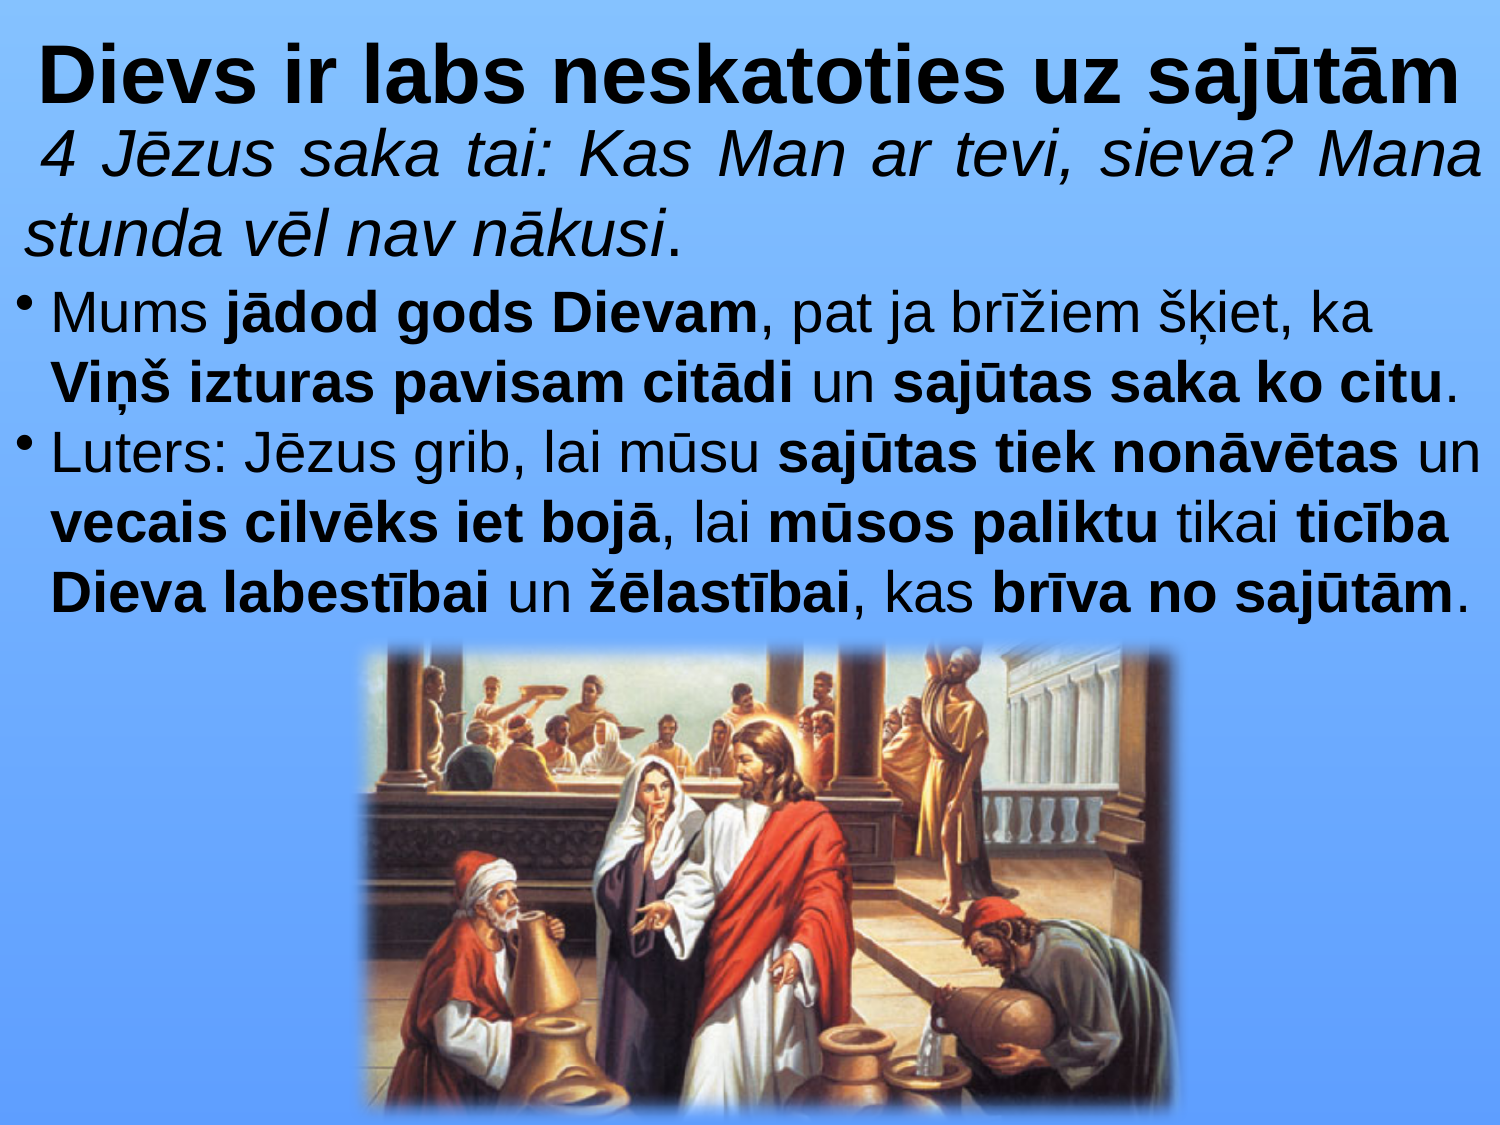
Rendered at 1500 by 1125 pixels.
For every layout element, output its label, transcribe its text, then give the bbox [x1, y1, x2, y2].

title Dievs ir labs neskatoties uz sajūtām [0, 0, 1500, 140]
text_box Mums jādod gods Dievam, pat ja brīžiem šķiet, ka Viņš izturas pavisam citādi un sajūtas saka ko citu. Luters: Jēzus grib, lai mūsu sajūtas tiek nonāvētas un vecais cilvēks iet bojā, lai mūsos paliktu tikai ticība Dieva labestībai un žēlastībai, kas brīva no sajūtām. [0, 267, 1500, 632]
list 4 Jēzus saka tai: Kas Man ar tevi, sieva? Mana stunda vēl nav nākusi. [0, 140, 1500, 267]
picture [348, 635, 1189, 1125]
